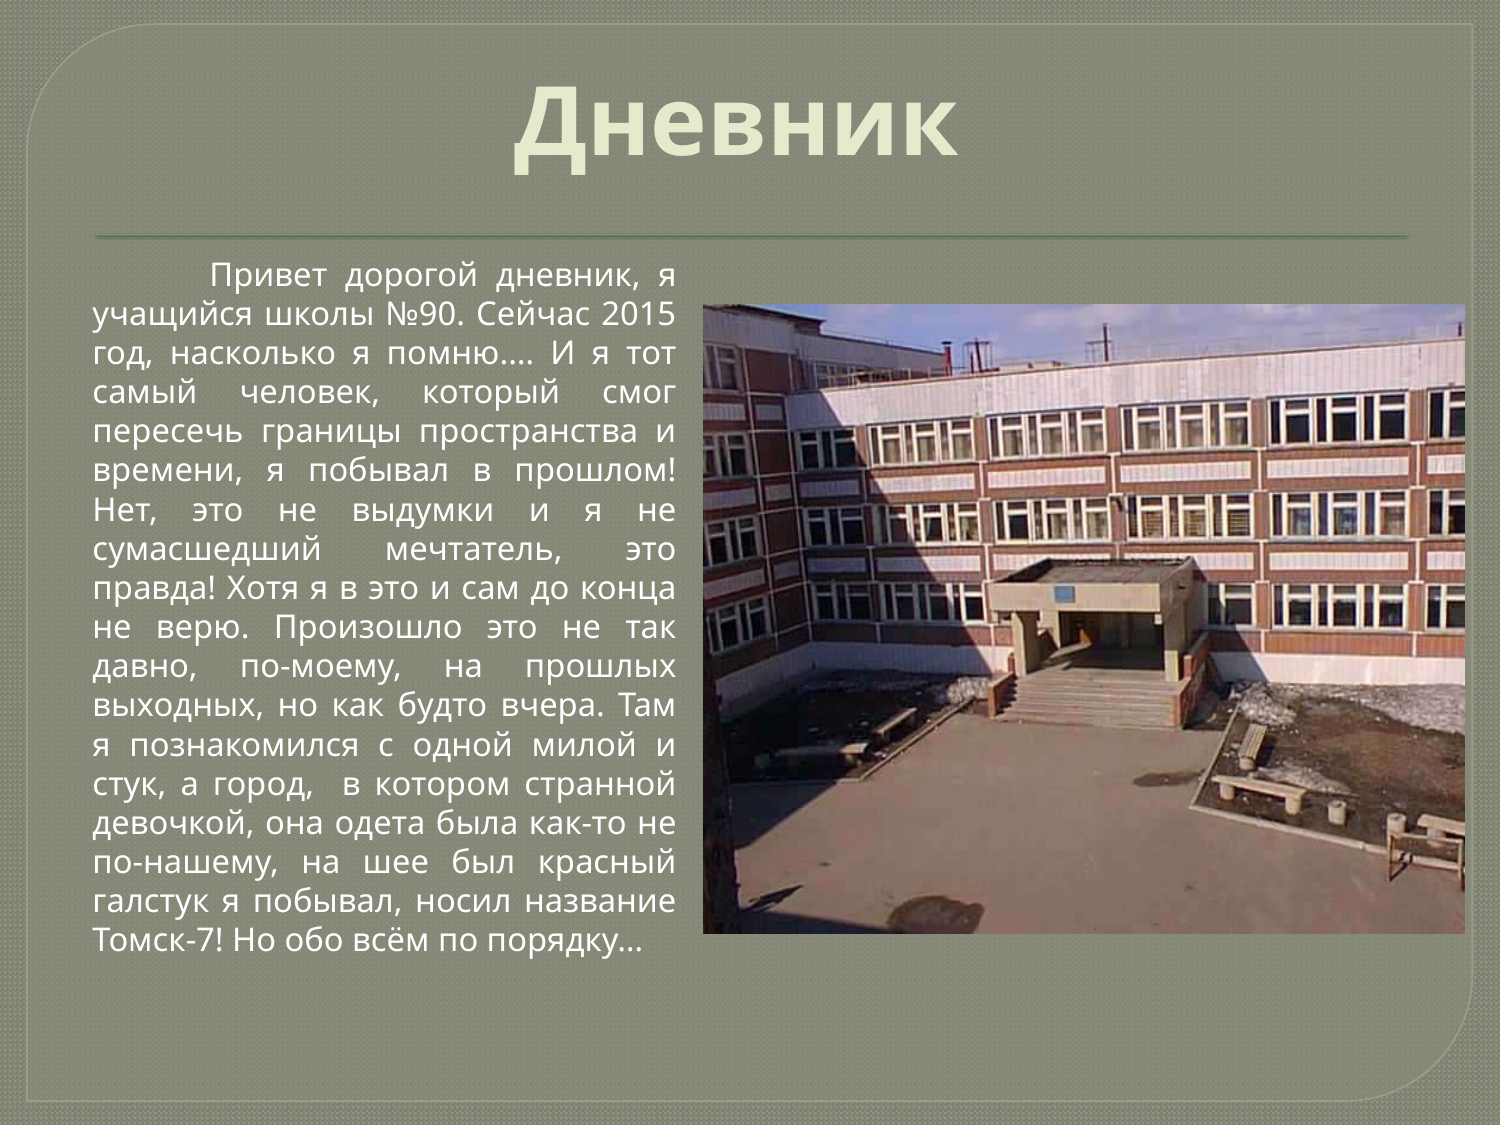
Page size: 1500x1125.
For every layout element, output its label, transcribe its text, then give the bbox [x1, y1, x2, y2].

list Привет дорогой дневник, я учащийся школы №90. Сейчас 2015 год, насколько я помню.… И я тот самый человек, который смог пересечь границы пространства и времени, я побывал в прошлом! Нет, это не выдумки и я не сумасшедший мечтатель, это правда! Хотя я в это и сам до конца не верю. Произошло это не так давно, по-моему, на прошлых выходных, но как будто вчера. Там я познакомился с одной милой и стук, а город, в котором странной девочкой, она одета была как-то не по-нашему, на шее был красный галстук я побывал, носил название Томск-7! Но обо всём по порядку… [35, 246, 692, 1008]
title Дневник [316, 46, 1149, 183]
picture [702, 304, 1465, 934]
